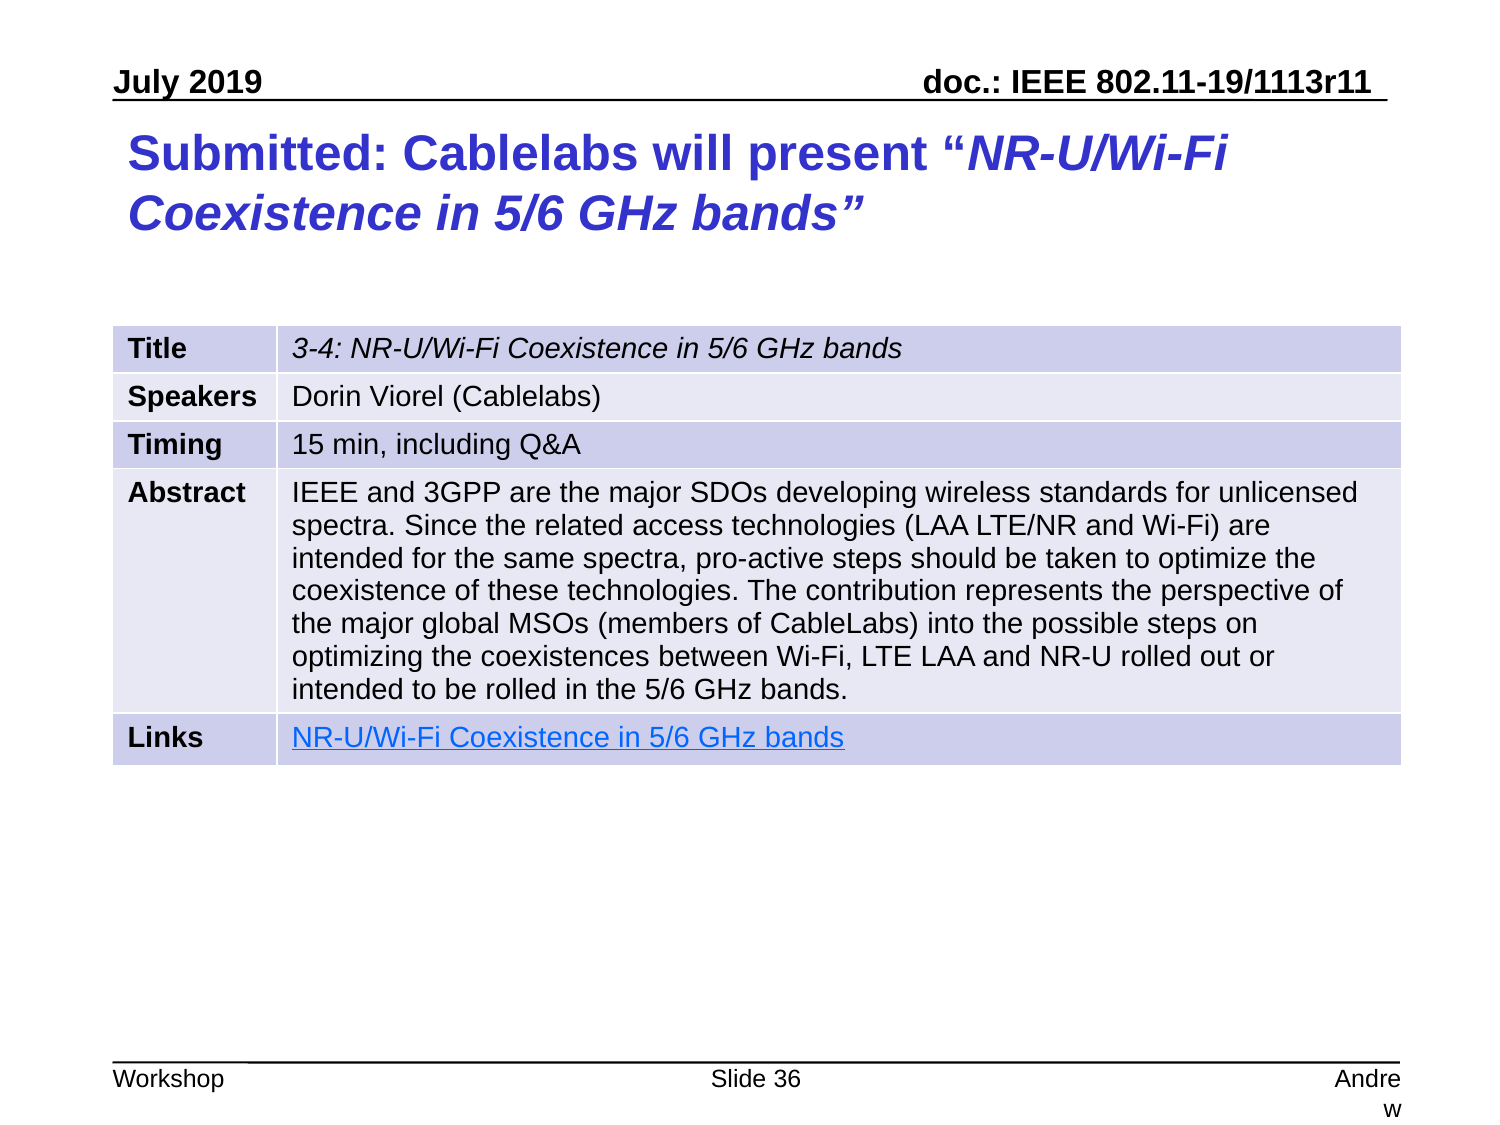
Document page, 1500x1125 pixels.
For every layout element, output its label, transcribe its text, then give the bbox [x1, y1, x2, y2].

table_cell NR-U/Wi-Fi Coexistence in 5/6 GHz bands [278, 714, 1401, 765]
slide_number Slide 36 [709, 1061, 803, 1093]
table_cell 15 min, including Q&A [278, 422, 1401, 468]
table_cell Abstract [113, 469, 276, 712]
table_cell Speakers [113, 374, 276, 420]
table_cell Timing [113, 422, 276, 468]
footer Andrew Myles, Cisco [1320, 1061, 1402, 1093]
table_cell Dorin Viorel (Cablelabs) [278, 374, 1401, 420]
table_header 3-4: NR-U/Wi-Fi Coexistence in 5/6 GHz bands [278, 326, 1401, 372]
table_header Title [113, 326, 276, 372]
table_cell Links [113, 714, 276, 765]
title Submitted: Cablelabs will present “NR-U/Wi-Fi Coexistence in 5/6 GHz bands” [112, 112, 1388, 288]
table_cell IEEE and 3GPP are the major SDOs developing wireless standards for unlicensed spectra. Since the related access technologies (LAA LTE/NR and Wi-Fi) are intended for the same spectra, pro-active steps should be taken to optimize the coexistence of these technologies. The contribution represents the perspective of the major global MSOs (members of CableLabs) into the possible steps on optimizing the coexistences between Wi-Fi, LTE LAA and NR-U rolled out or intended to be rolled in the 5/6 GHz bands. [278, 469, 1401, 712]
